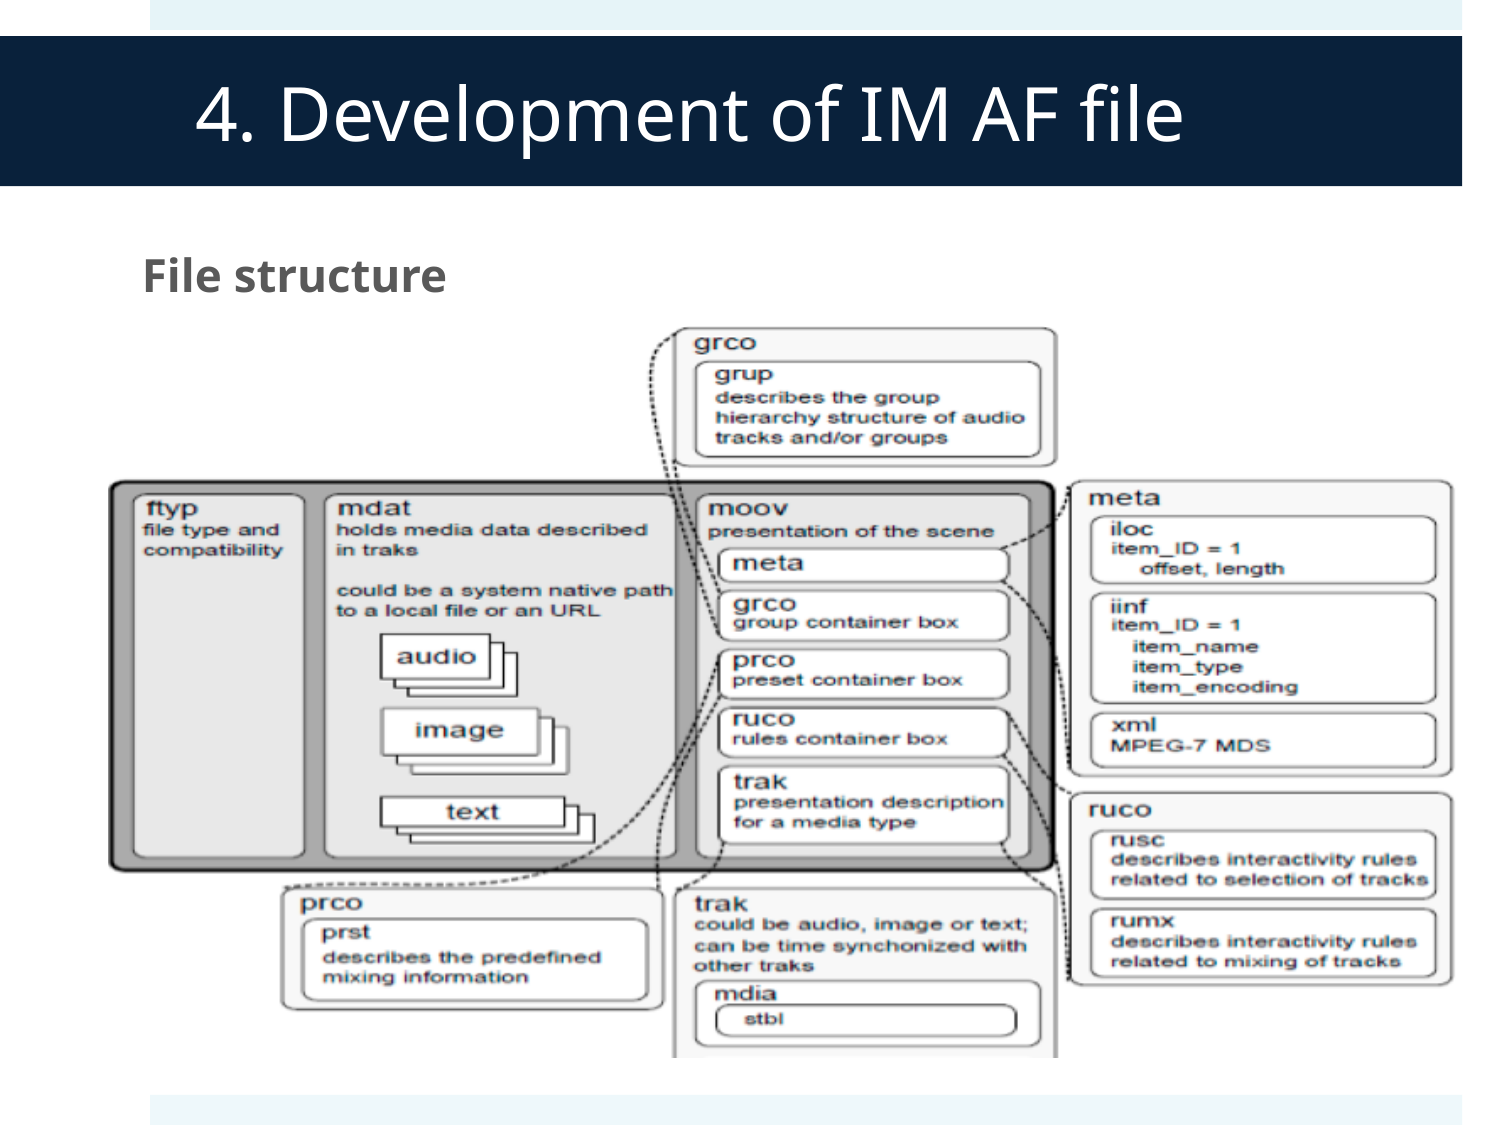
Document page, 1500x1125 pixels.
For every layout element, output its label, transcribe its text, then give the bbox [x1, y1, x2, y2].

picture [108, 326, 1463, 1058]
list File structure [126, 238, 1407, 326]
title 4. Development of IM AF file [0, 36, 1463, 187]
